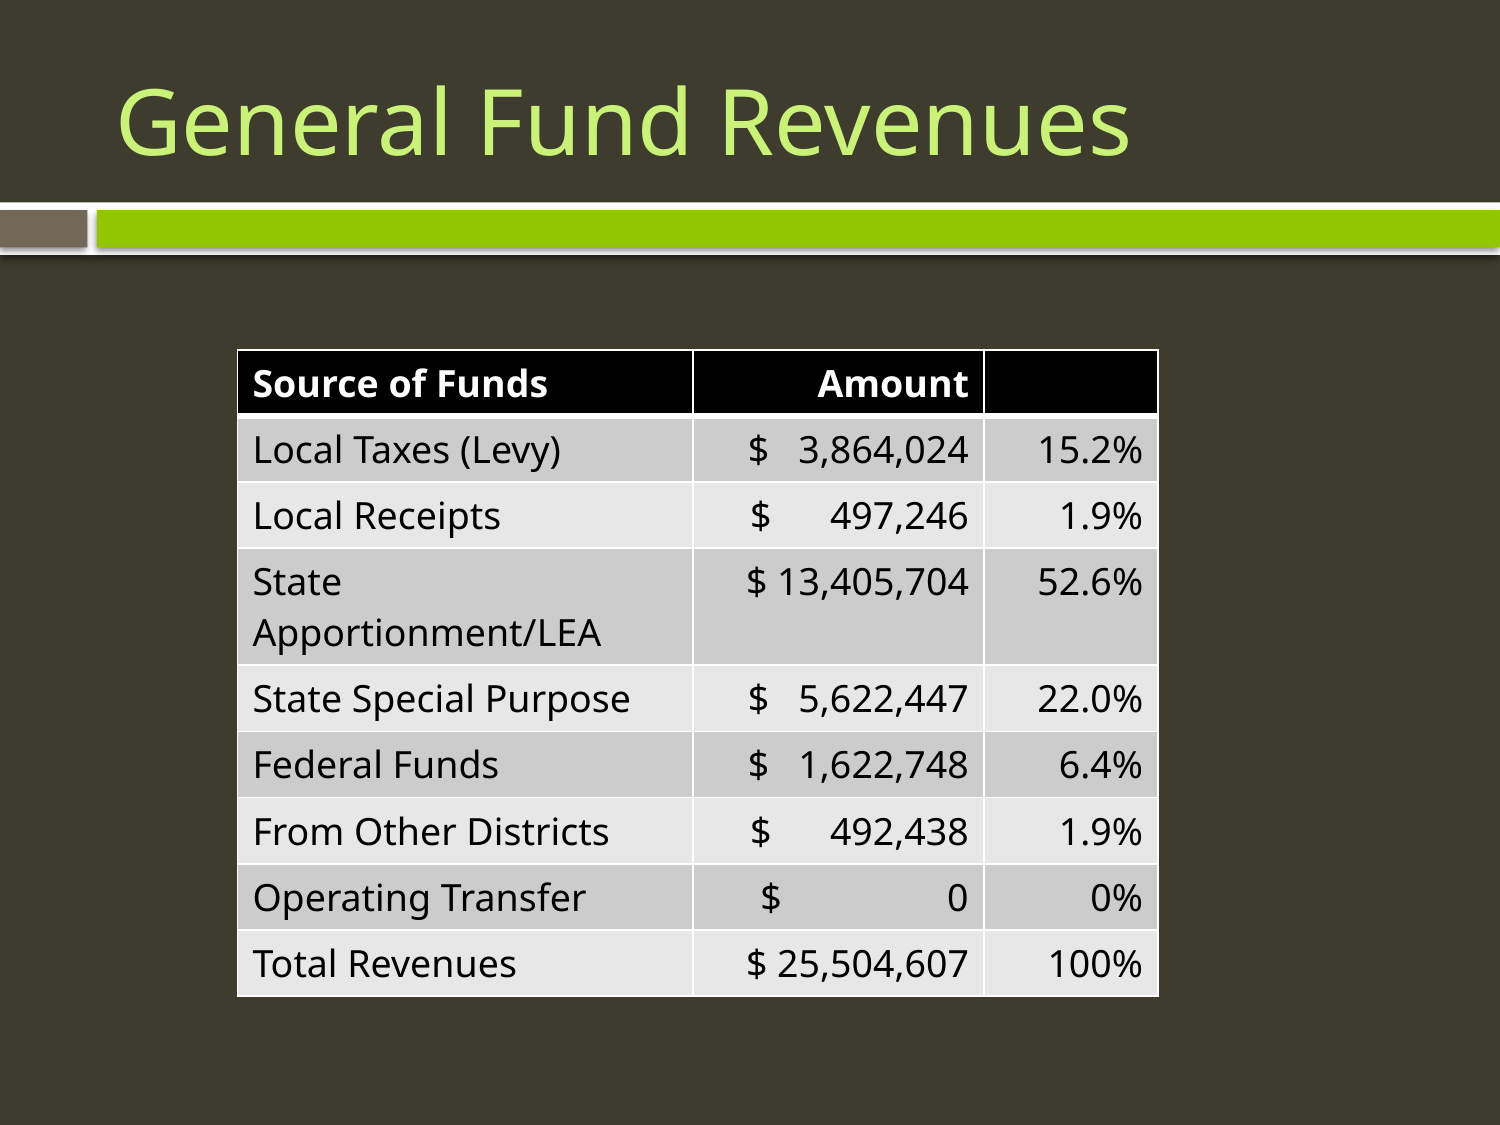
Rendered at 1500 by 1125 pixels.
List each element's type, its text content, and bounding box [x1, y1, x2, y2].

table_cell Federal Funds [238, 732, 692, 797]
table_header Source of Funds [238, 351, 692, 413]
table_cell 52.6% [985, 549, 1157, 664]
table_cell 15.2% [985, 419, 1157, 481]
table_header Amount [694, 351, 983, 413]
table_cell Local Taxes (Levy) [238, 419, 692, 481]
table_cell 1.9% [985, 483, 1157, 547]
table_cell $ 5,622,447 [694, 666, 983, 731]
table_header [985, 351, 1157, 413]
table_cell $ 497,246 [694, 483, 983, 547]
table_cell 100% [985, 931, 1157, 995]
table_cell 1.9% [985, 798, 1157, 863]
table_cell 6.4% [985, 732, 1157, 797]
title General Fund Revenues [100, 37, 1438, 200]
table_cell $ 1,622,748 [694, 732, 983, 797]
table_cell State Apportionment/LEA [238, 549, 692, 664]
table_cell $ 13,405,704 [694, 549, 983, 664]
table_cell Local Receipts [238, 483, 692, 547]
table_cell State Special Purpose [238, 666, 692, 731]
table_cell $ 492,438 [694, 798, 983, 863]
table_cell $ 25,504,607 [694, 931, 983, 995]
table_cell 22.0% [985, 666, 1157, 731]
table_cell $ 0 [694, 865, 983, 929]
table_cell 0% [985, 865, 1157, 929]
table_cell $ 3,864,024 [694, 419, 983, 481]
table_cell From Other Districts [238, 798, 692, 863]
table_cell Total Revenues [238, 931, 692, 995]
table_cell Operating Transfer [238, 865, 692, 929]
